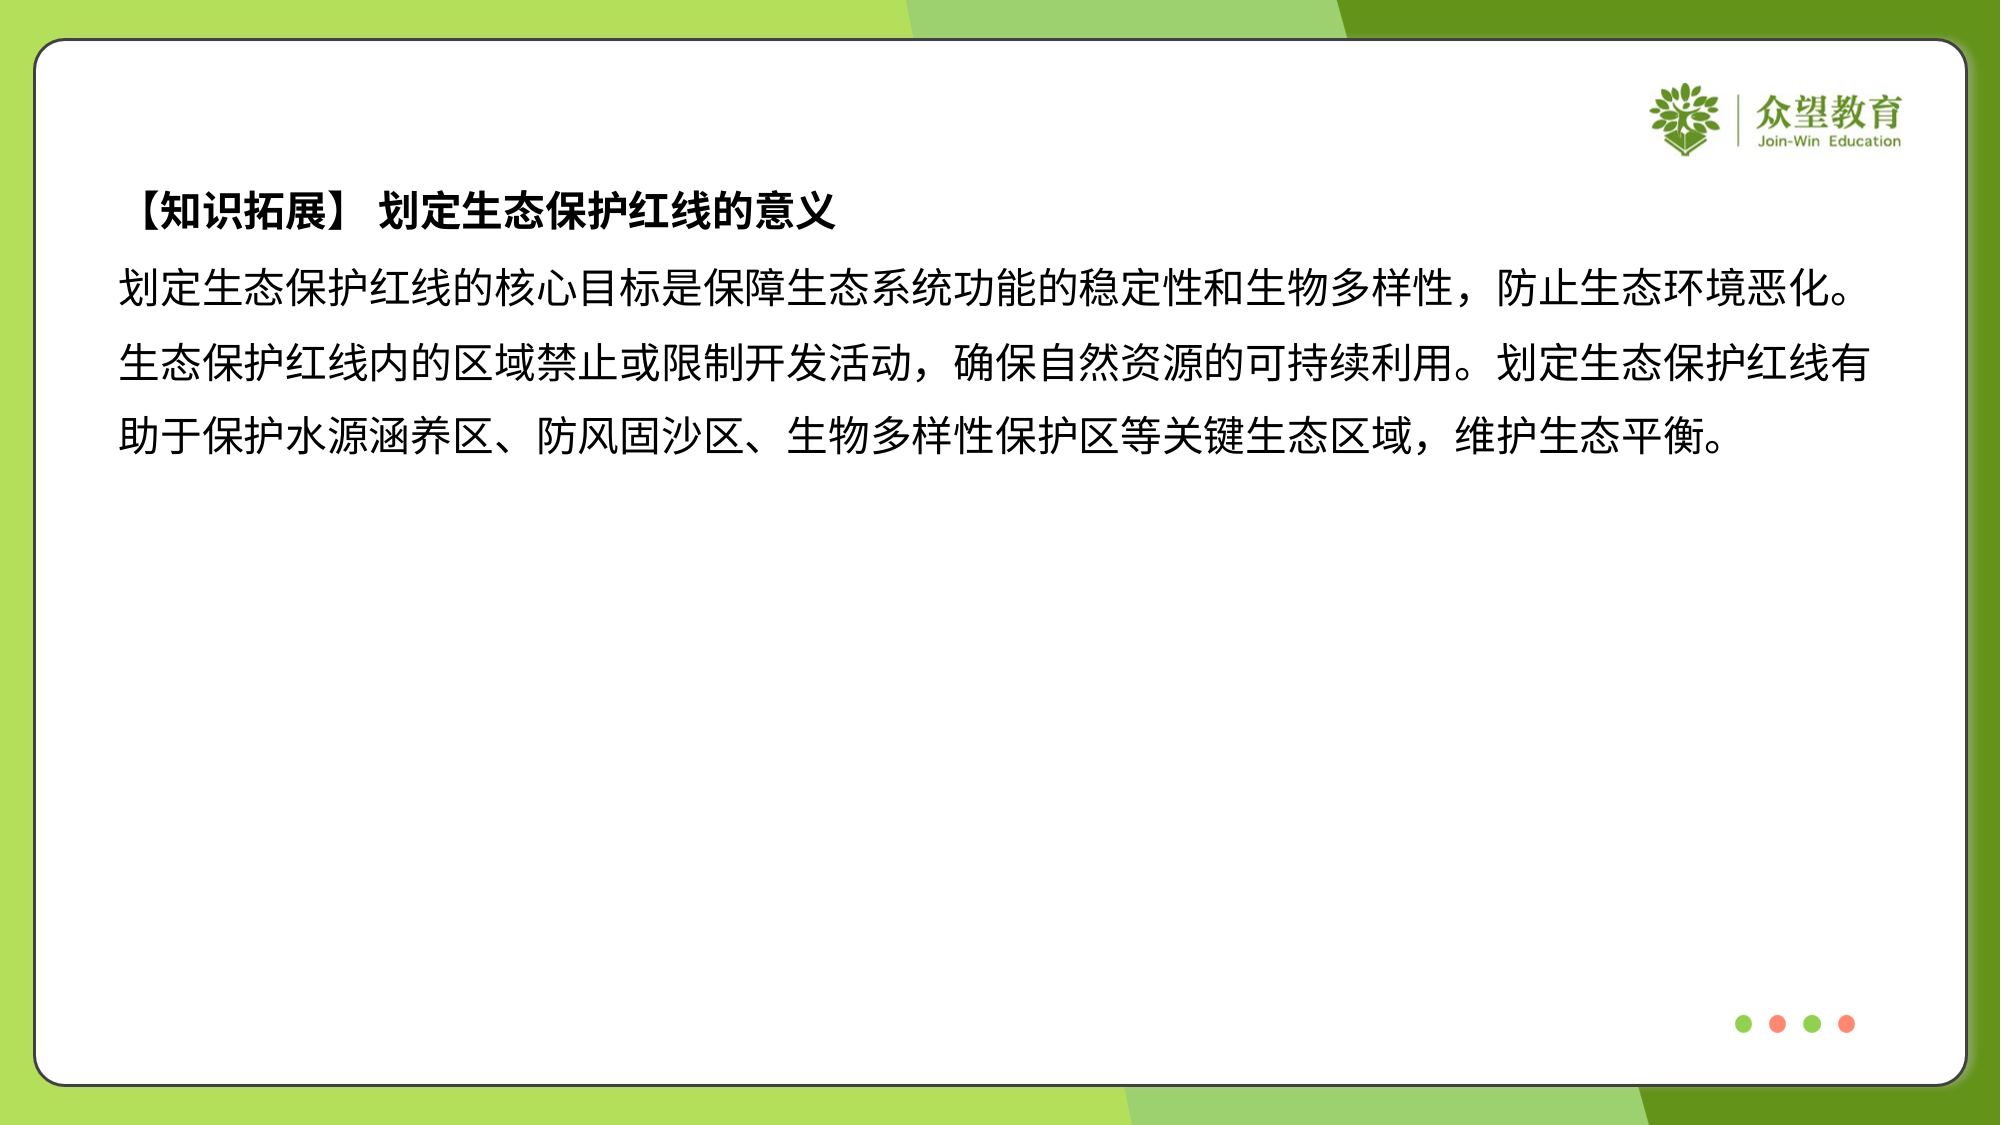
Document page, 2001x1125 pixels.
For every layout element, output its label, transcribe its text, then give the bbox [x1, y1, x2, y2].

text_box 【知识拓展】 划定生态保护红线的意义 划定生态保护红线的核心目标是保障生态系统功能的稳定性和生物多样性，防止生态环境恶化。 生态保护红线内的区域禁止或限制开发活动，确保自然资源的可持续利用。划定生态保护红线有 助于保护水源涵养区、防风固沙区、生物多样性保护区等关键生态区域，维护生态平衡。 [118, 159, 1883, 452]
picture [0, 0, 2000, 1125]
